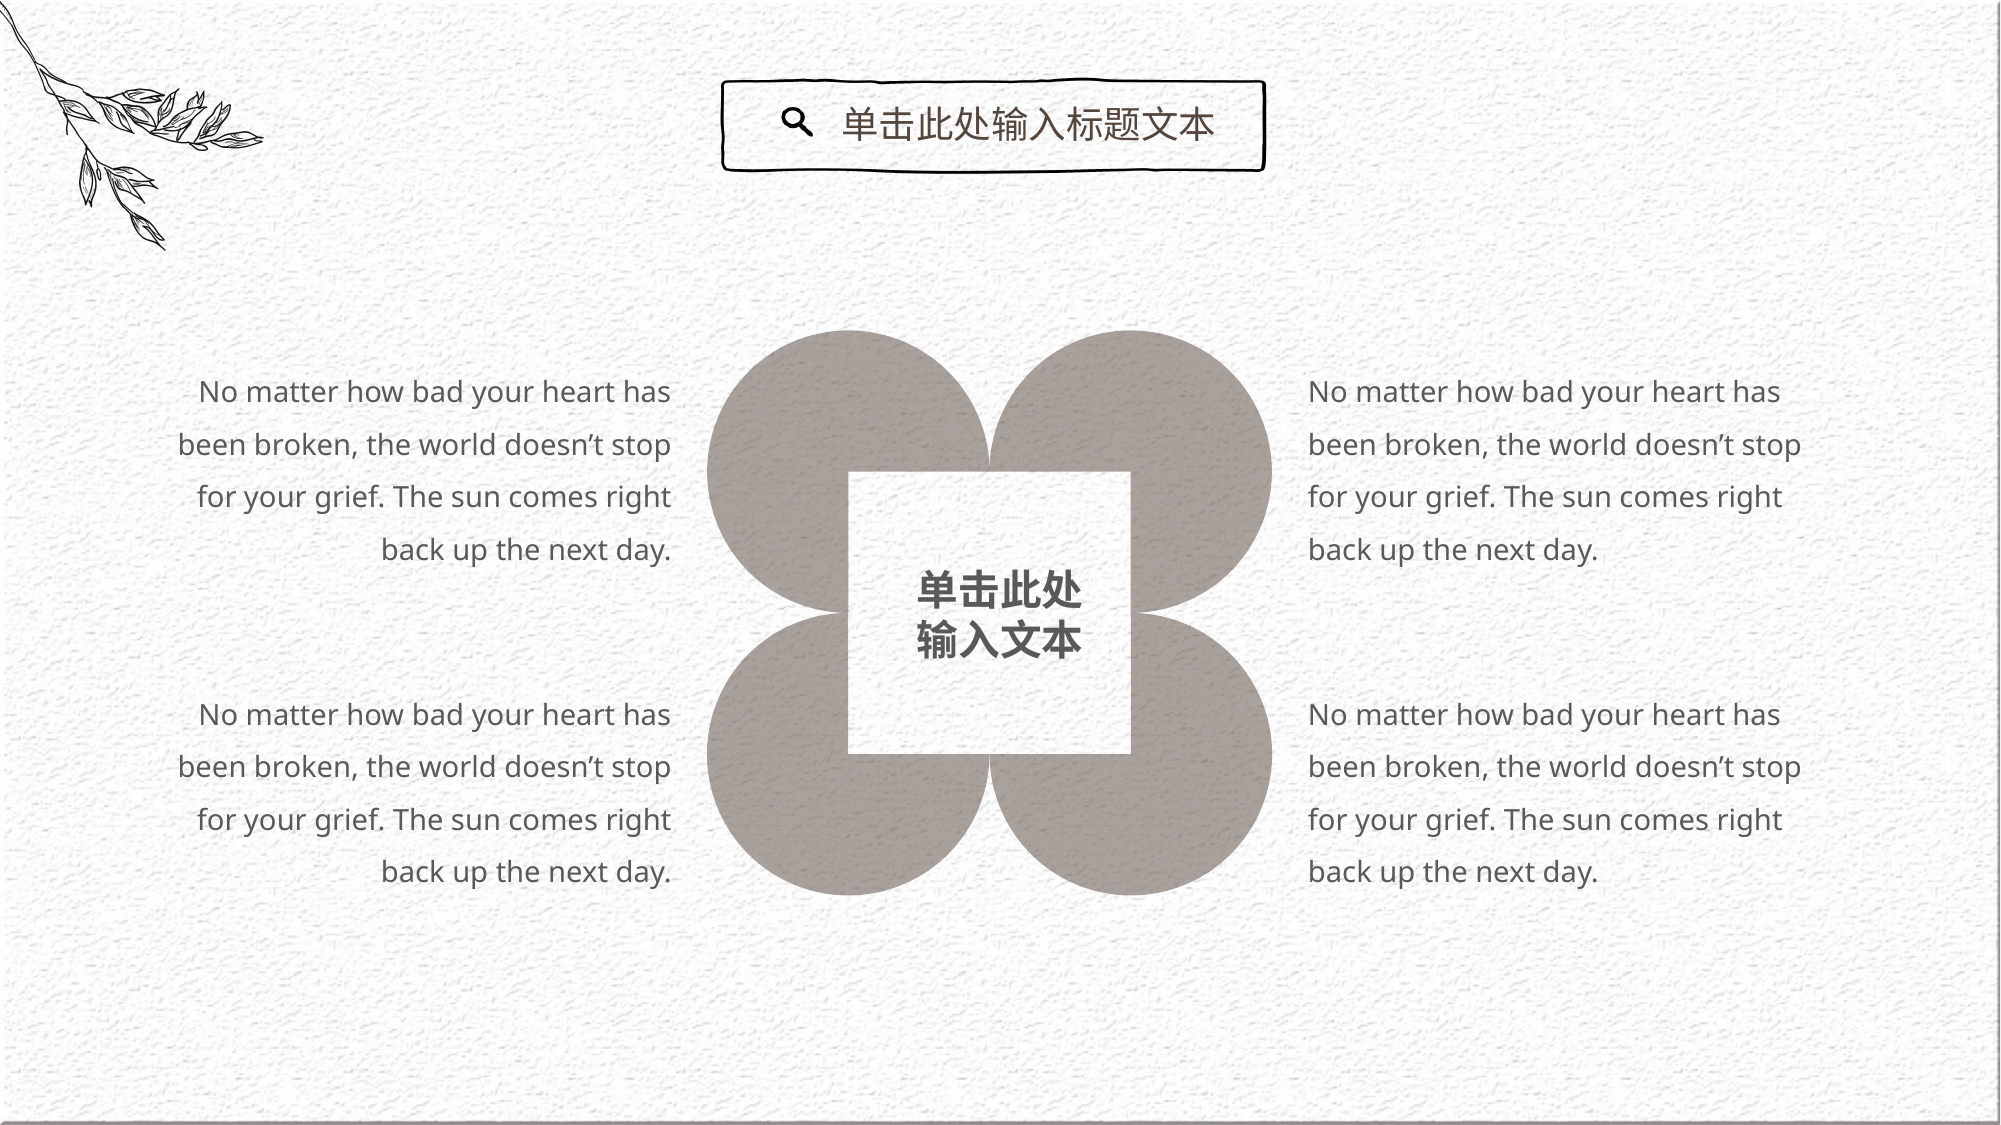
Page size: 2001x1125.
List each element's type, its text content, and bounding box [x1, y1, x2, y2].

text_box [706, 330, 1273, 896]
picture [0, 0, 2001, 1125]
text_box No matter how bad your heart has been broken, the world doesn’t stop for your grief. The sun comes right back up the next day. [1293, 671, 1848, 896]
text_box No matter how bad your heart has been broken, the world doesn’t stop for your grief. The sun comes right back up the next day. [132, 671, 687, 896]
text_box No matter how bad your heart has been broken, the world doesn’t stop for your grief. The sun comes right back up the next day. [1293, 348, 1848, 574]
text_box No matter how bad your heart has been broken, the world doesn’t stop for your grief. The sun comes right back up the next day. [132, 348, 687, 574]
